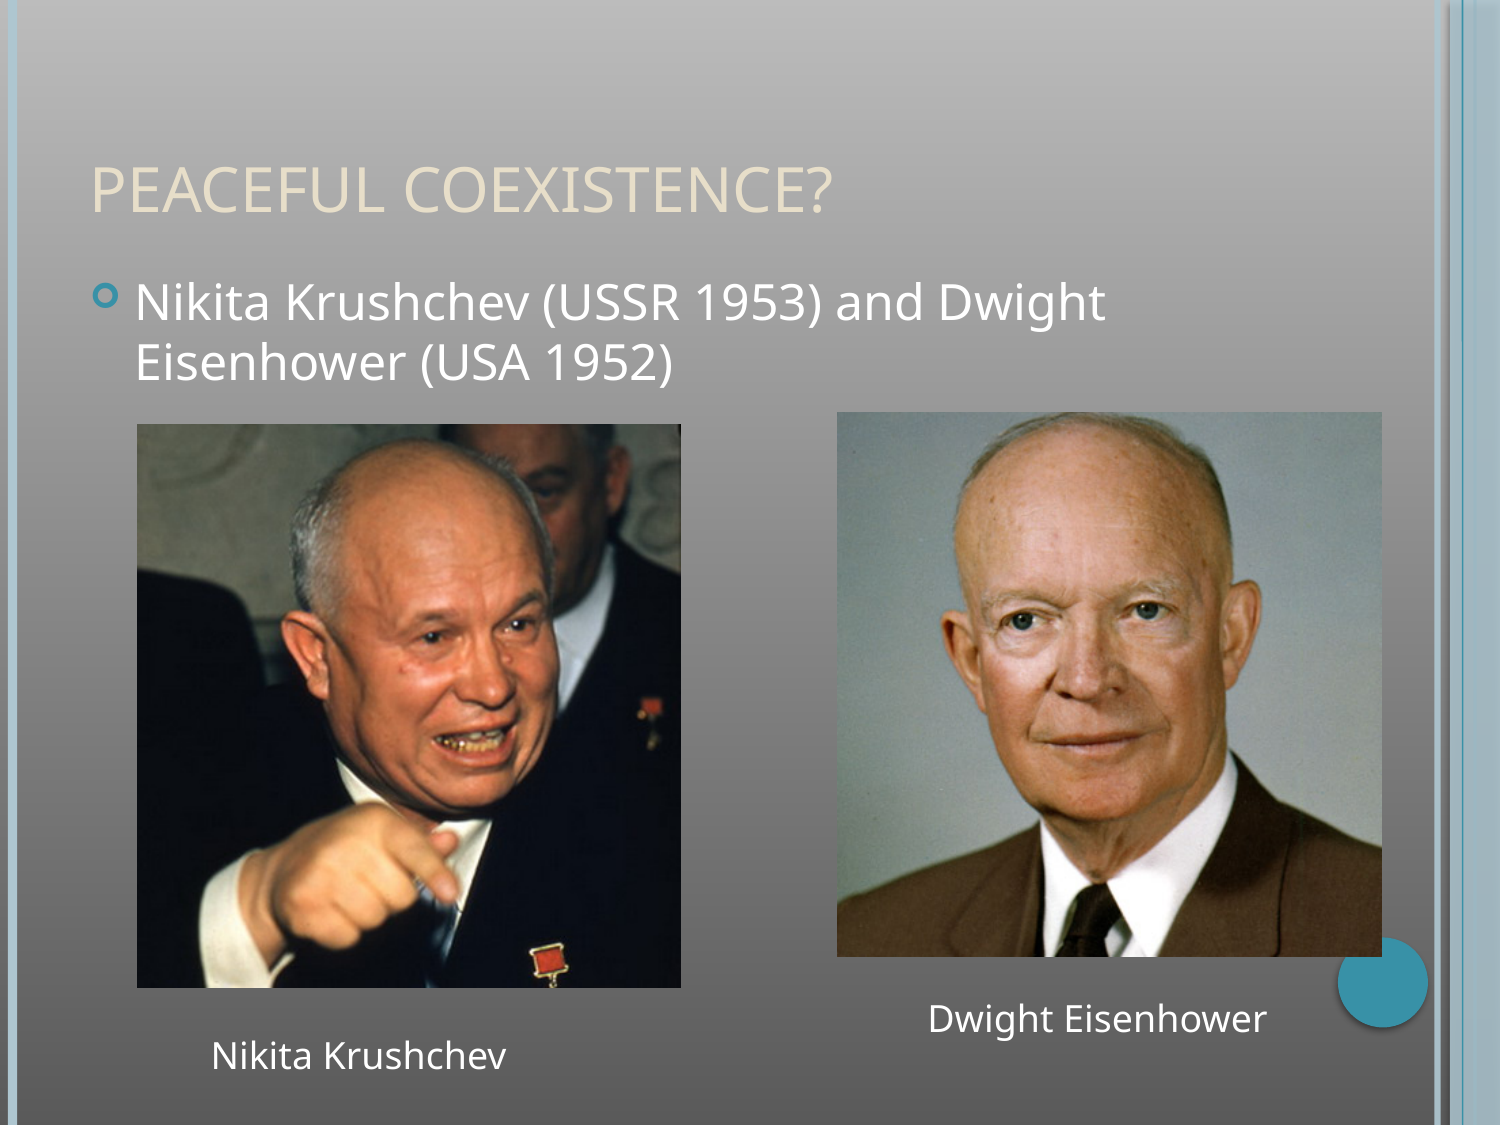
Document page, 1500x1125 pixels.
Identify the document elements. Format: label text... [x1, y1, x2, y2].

text_box Dwight Eisenhower [912, 987, 1289, 1093]
title Peaceful Coexistence? [75, 45, 1300, 233]
list Nikita Krushchev (USSR 1953) and Dwight Eisenhower (USA 1952) [75, 262, 1300, 1062]
text_box Nikita Krushchev [195, 1024, 522, 1085]
picture [837, 412, 1382, 957]
picture [137, 424, 682, 988]
